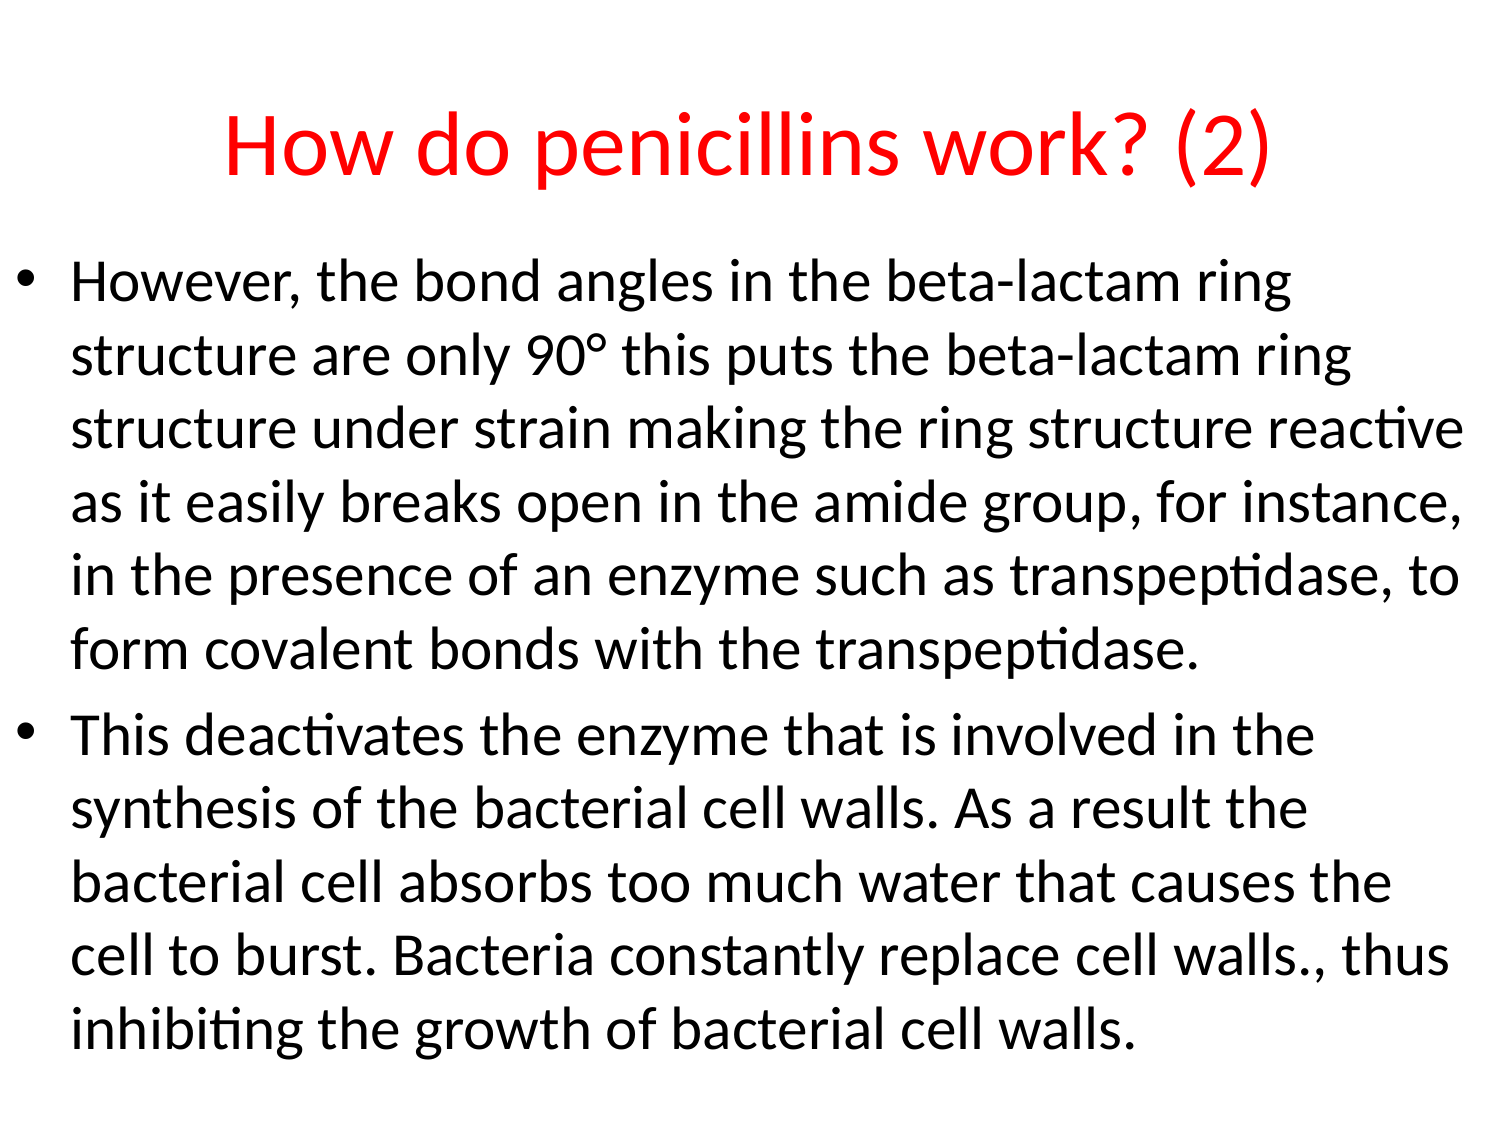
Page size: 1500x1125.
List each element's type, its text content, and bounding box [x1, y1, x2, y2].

title How do penicillins work? (2) [75, 45, 1425, 232]
list However, the bond angles in the beta-lactam ring structure are only 90° this puts the beta-lactam ring structure under strain making the ring structure reactive as it easily breaks open in the amide group, for instance, in the presence of an enzyme such as transpeptidase, to form covalent bonds with the transpeptidase. This deactivates the enzyme that is involved in the synthesis of the bacterial cell walls. As a result the bacterial cell absorbs too much water that causes the cell to burst. Bacteria constantly replace cell walls., thus inhibiting the growth of bacterial cell walls. [0, 232, 1500, 1125]
